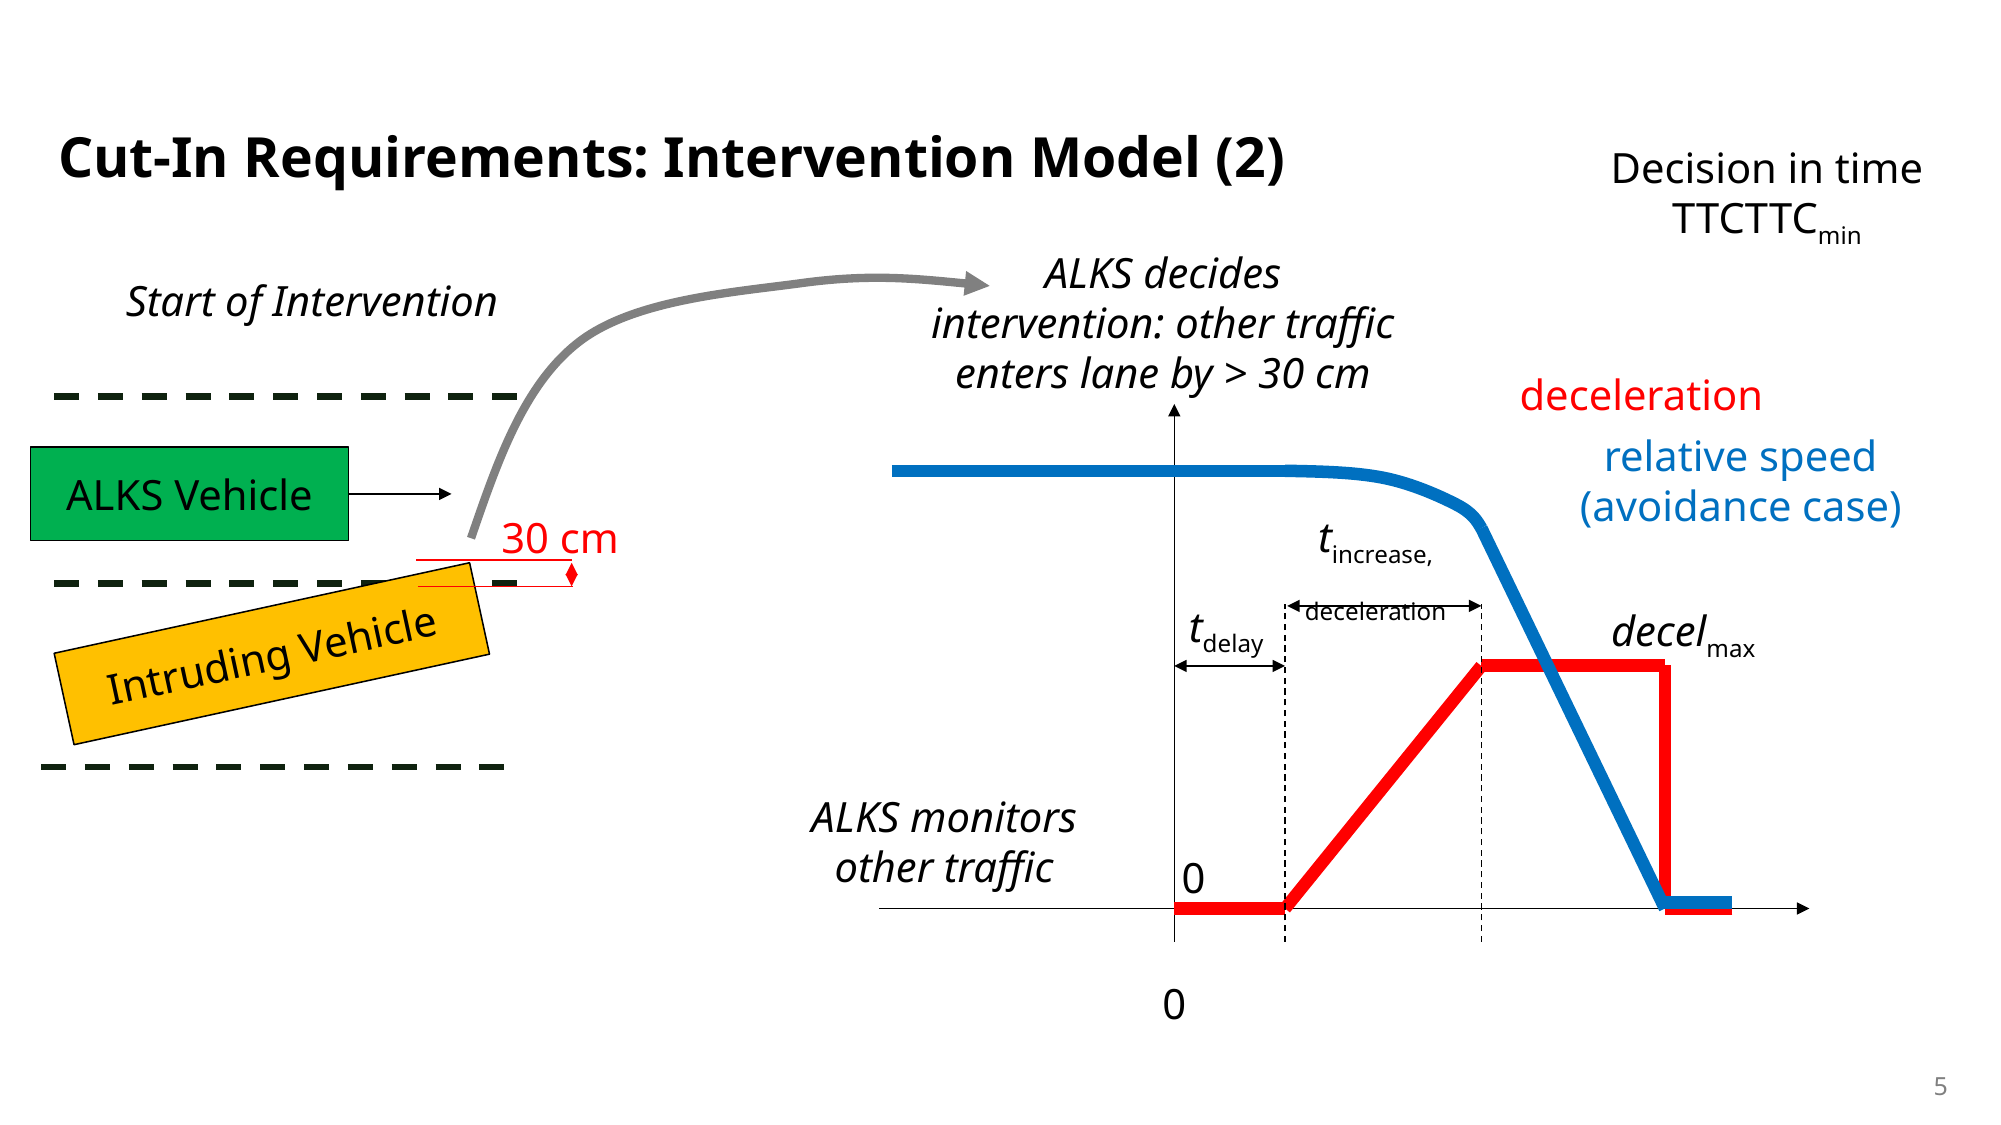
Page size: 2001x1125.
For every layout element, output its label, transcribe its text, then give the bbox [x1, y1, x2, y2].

text_box Start of Intervention [110, 267, 514, 333]
text_box ALKS monitors other traffic [796, 783, 1092, 898]
text_box deceleration [1504, 360, 1790, 426]
text_box decelmax [1670, 597, 1771, 670]
text_box tdelay [1179, 593, 1279, 665]
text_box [1290, 665, 1474, 909]
text_box ALKS Vehicle [30, 447, 349, 541]
text_box 0 [1179, 844, 1221, 902]
text_box tincrease, deceleration [1289, 503, 1462, 605]
text_box tincrease, deceleration [1290, 614, 1462, 633]
text_box 0 [1147, 970, 1202, 1035]
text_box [1481, 527, 1666, 909]
text_box 30 cm [486, 504, 634, 570]
text_box Intruding Vehicle [54, 591, 490, 745]
title Cut-In Requirements: Intervention Model (2) [58, 101, 1622, 240]
text_box [1286, 470, 1481, 528]
text_box relative speed (avoidance case) [1564, 422, 1928, 537]
text_box [470, 277, 990, 539]
text_box Intruding Vehicle [381, 568, 474, 582]
text_box ALKS decides intervention: other traffic enters lane by > 30 cm [916, 239, 1410, 405]
